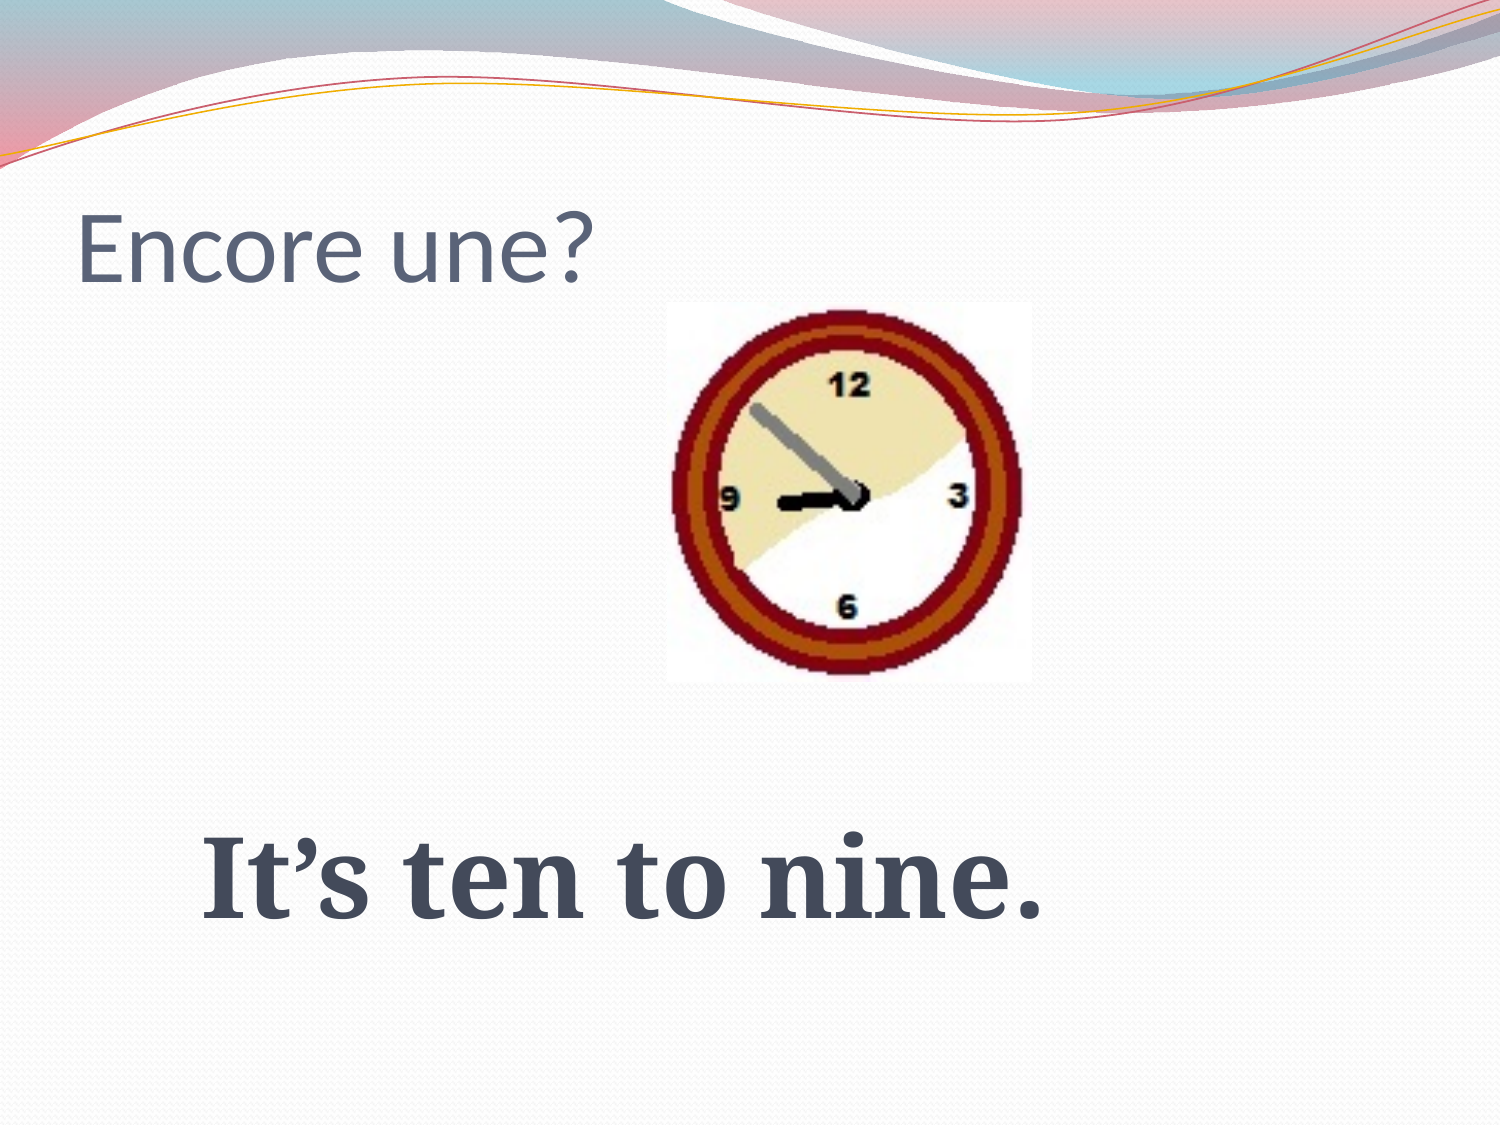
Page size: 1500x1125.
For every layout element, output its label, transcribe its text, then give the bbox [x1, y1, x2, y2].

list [666, 302, 1032, 683]
title Encore une? [75, 115, 1425, 303]
text_box It’s ten to nine. [186, 798, 1062, 949]
